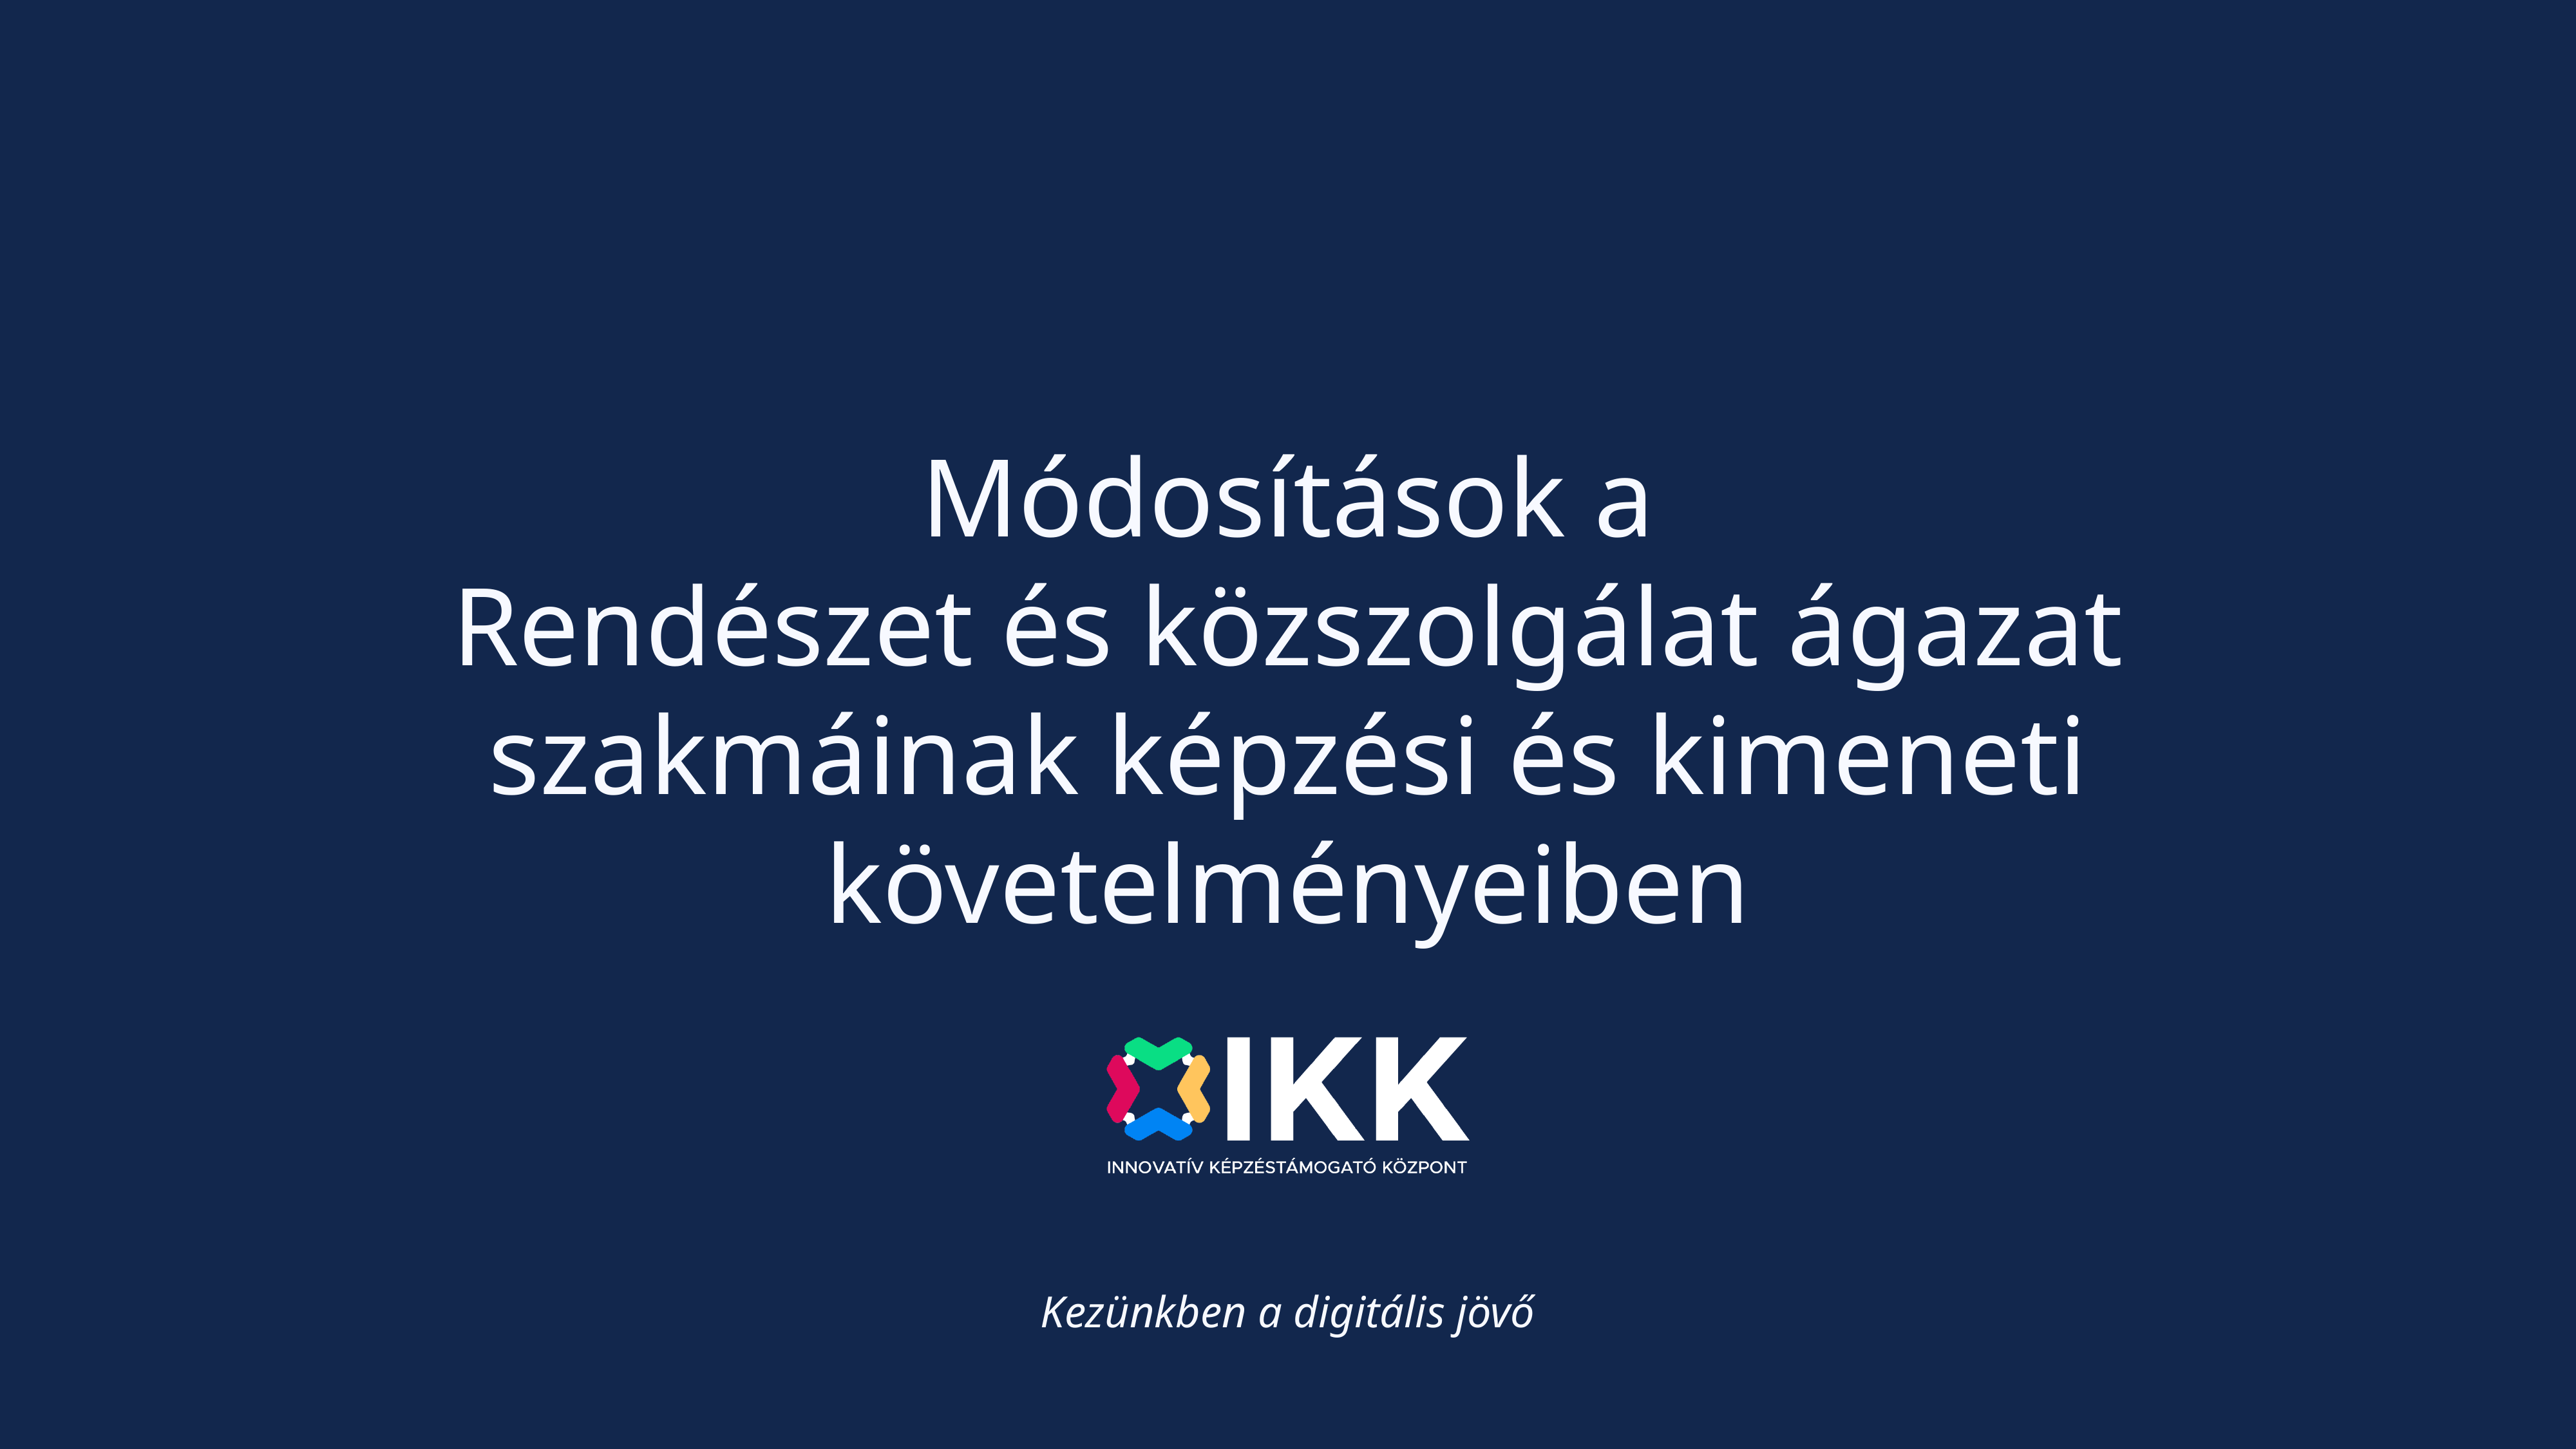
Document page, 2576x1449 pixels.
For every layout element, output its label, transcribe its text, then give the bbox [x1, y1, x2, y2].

text_box Kezünkben a digitális jövő [998, 1258, 1578, 1316]
picture [1106, 1037, 1470, 1173]
list Módosítások a Rendészet és közszolgálat ágazat szakmáinak képzési és kimeneti követelményeiben [240, 430, 2336, 560]
